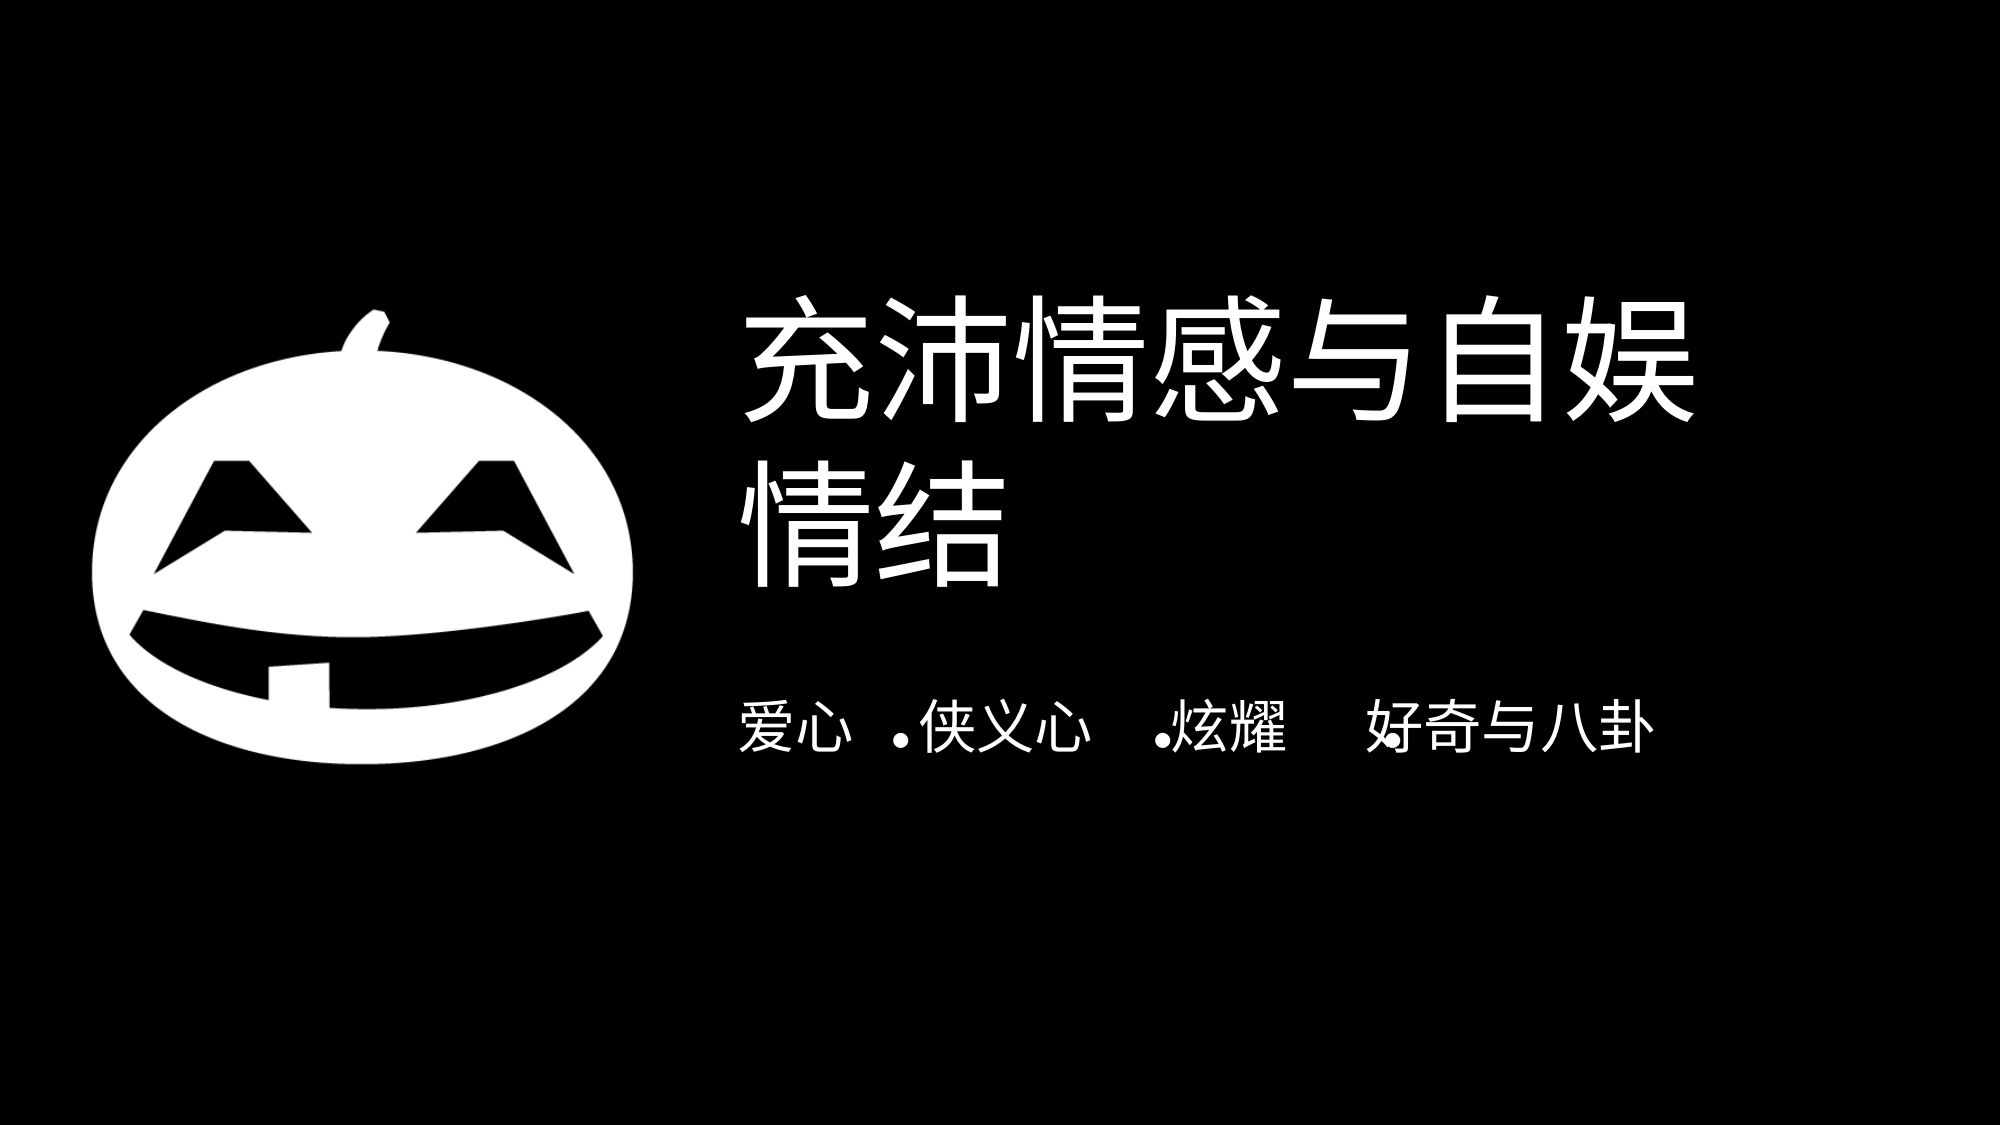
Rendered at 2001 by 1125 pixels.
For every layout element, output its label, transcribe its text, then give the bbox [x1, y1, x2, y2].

text_box 爱心 侠义心 炫耀 好奇与八卦 [932, 682, 1132, 768]
text_box 爱心 侠义心 炫耀 好奇与八卦 [722, 682, 870, 768]
picture [75, 214, 650, 788]
text_box . [1132, 615, 1194, 781]
text_box 爱心 侠义心 炫耀 好奇与八卦 [1425, 682, 1808, 768]
text_box . [1363, 615, 1425, 781]
text_box . [870, 615, 932, 781]
text_box 充沛情感与自娱情结 [722, 267, 1742, 612]
text_box 爱心 侠义心 炫耀 好奇与八卦 [1194, 682, 1363, 768]
